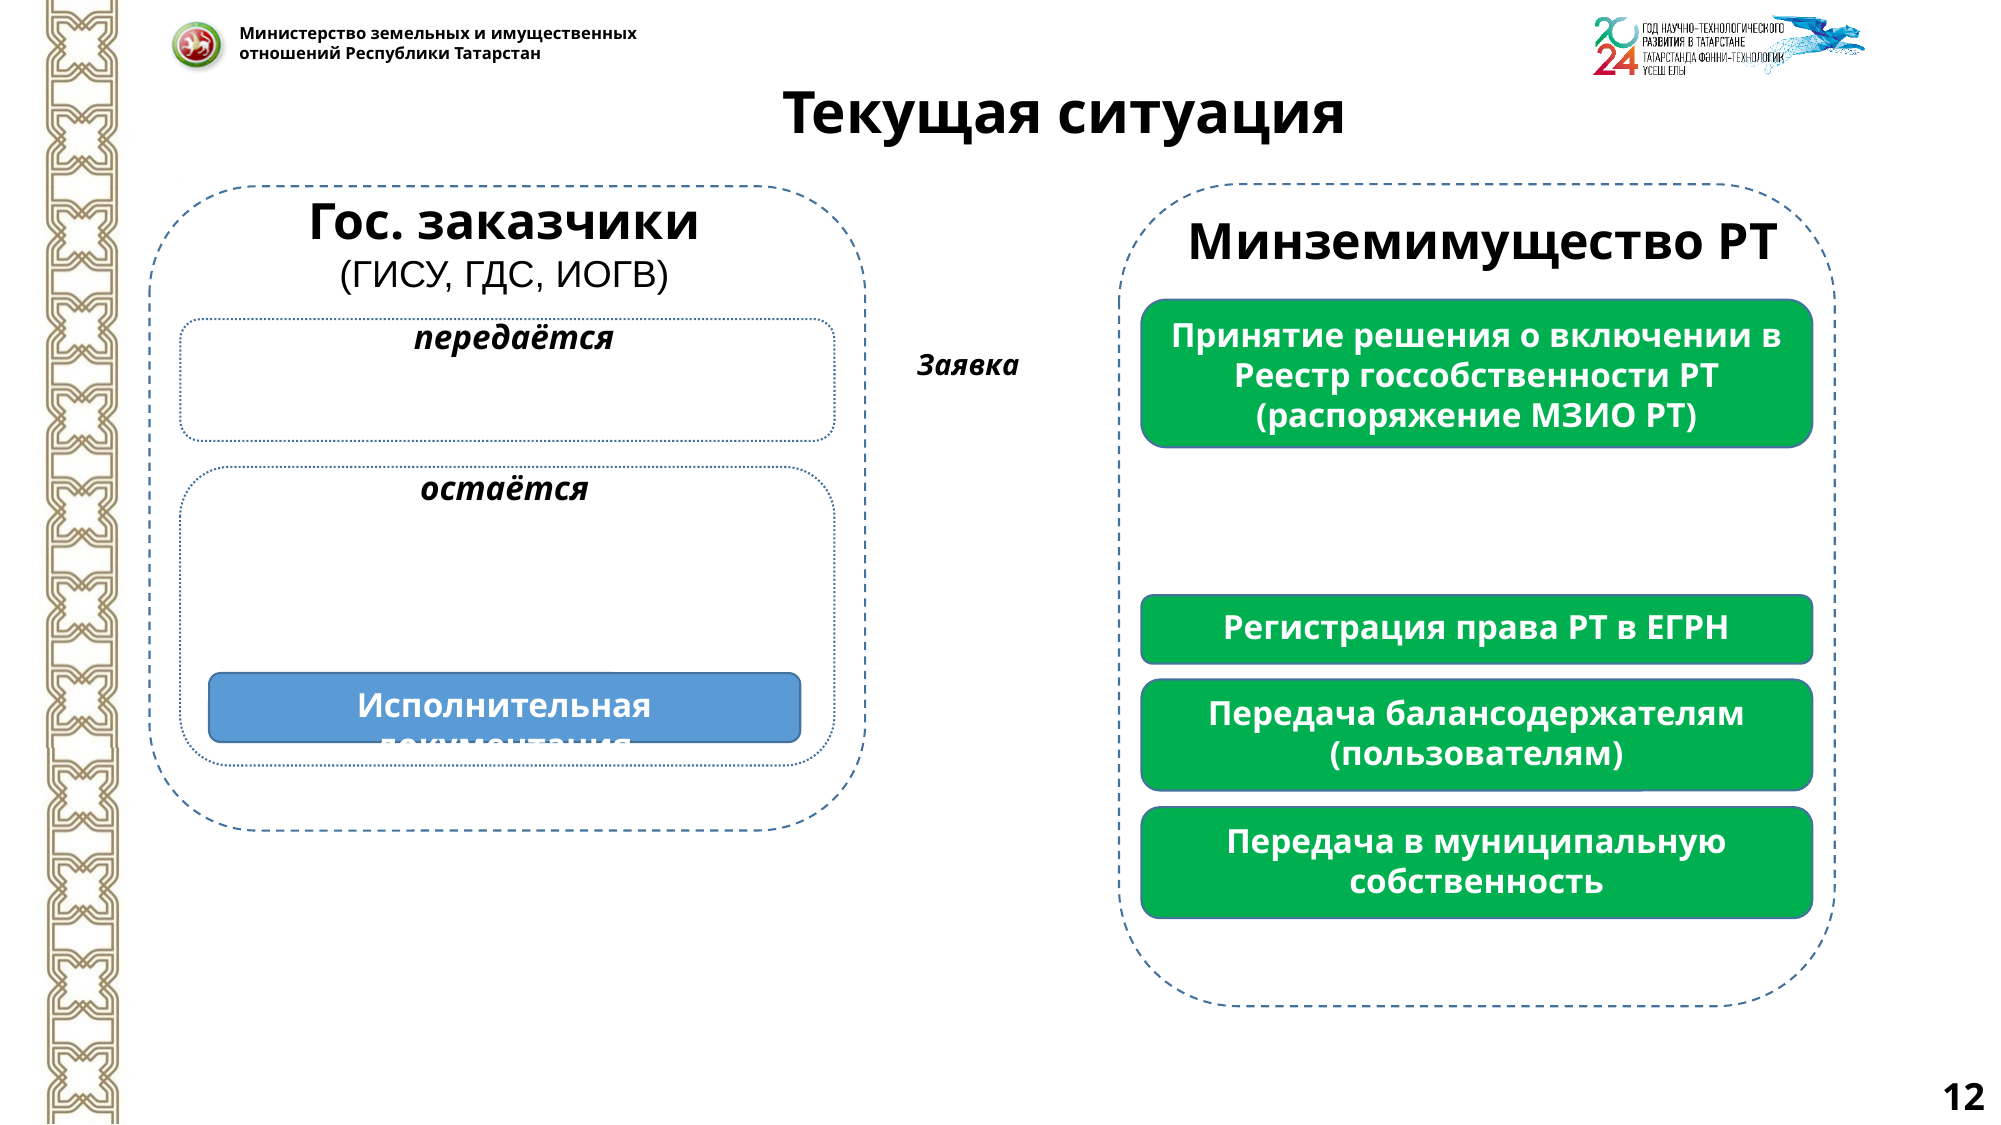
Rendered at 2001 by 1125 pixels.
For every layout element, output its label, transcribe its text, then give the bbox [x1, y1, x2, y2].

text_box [169, 17, 745, 76]
chart [180, 176, 1981, 1034]
slide_number 12 [1550, 1065, 2000, 1125]
text_box Текущая ситуация [199, 67, 1931, 153]
picture [0, 0, 2001, 1125]
text_box [148, 218, 180, 799]
